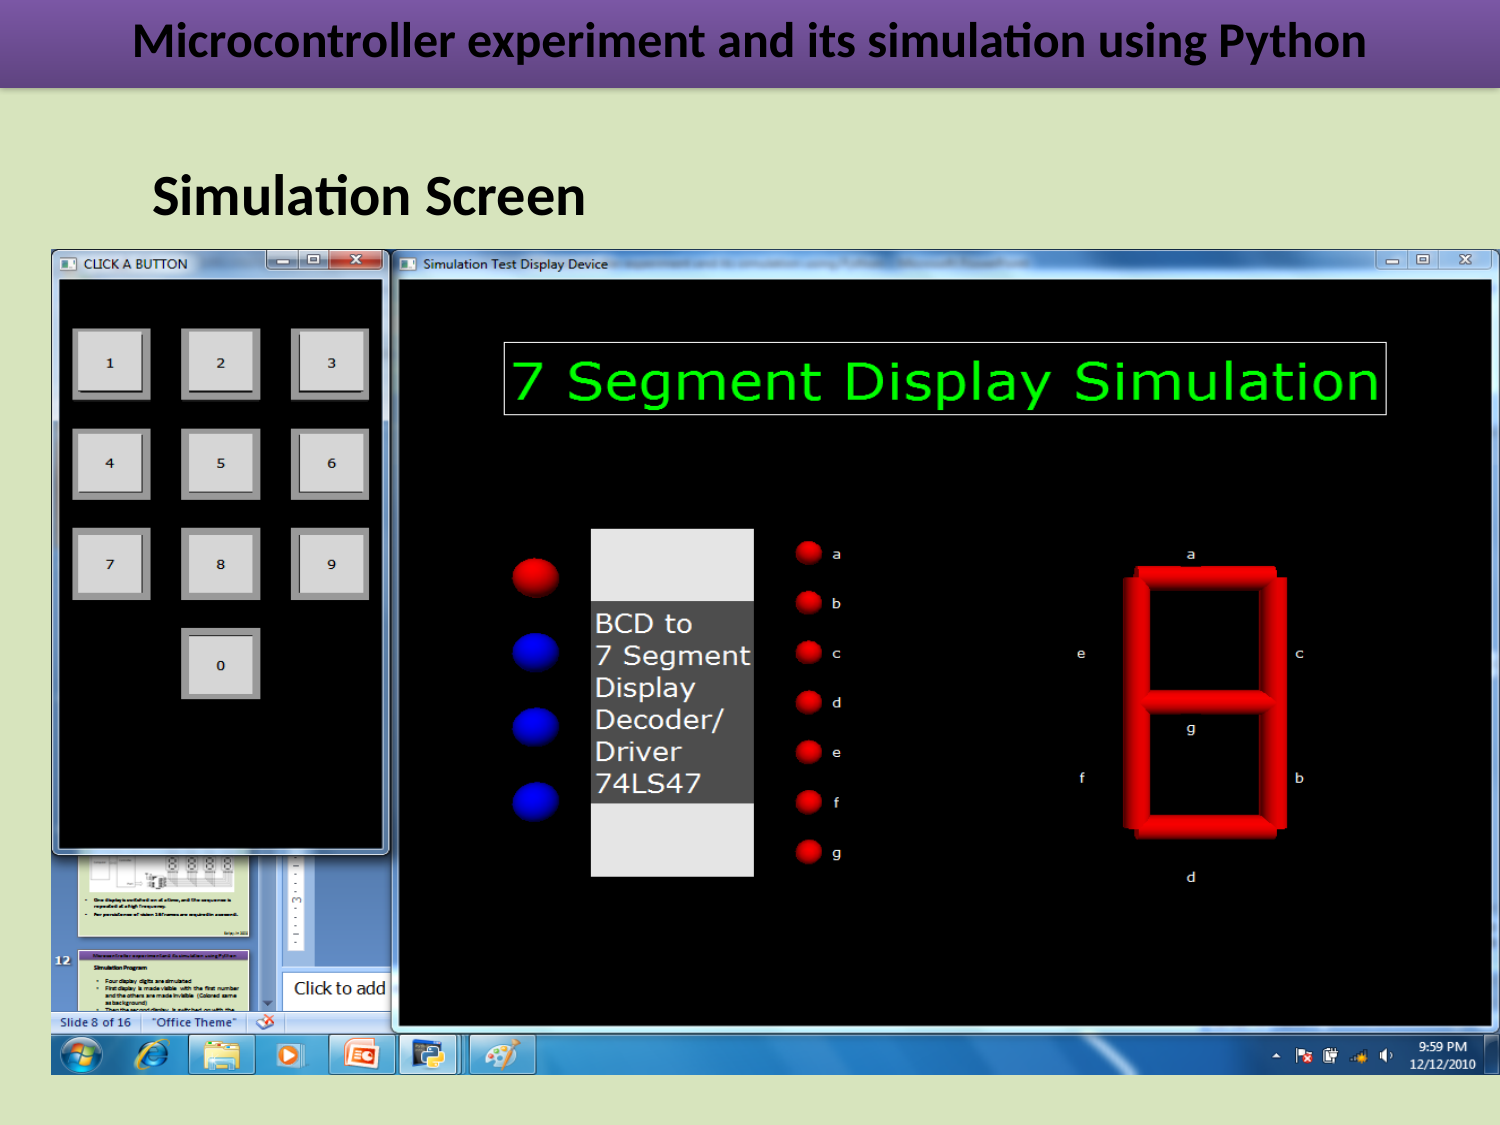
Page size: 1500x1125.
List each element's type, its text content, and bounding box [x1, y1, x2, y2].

text_box Simulation Screen [137, 149, 625, 235]
text_box Microcontroller experiment and its simulation using Python [0, 0, 1500, 88]
picture [51, 249, 1500, 1076]
